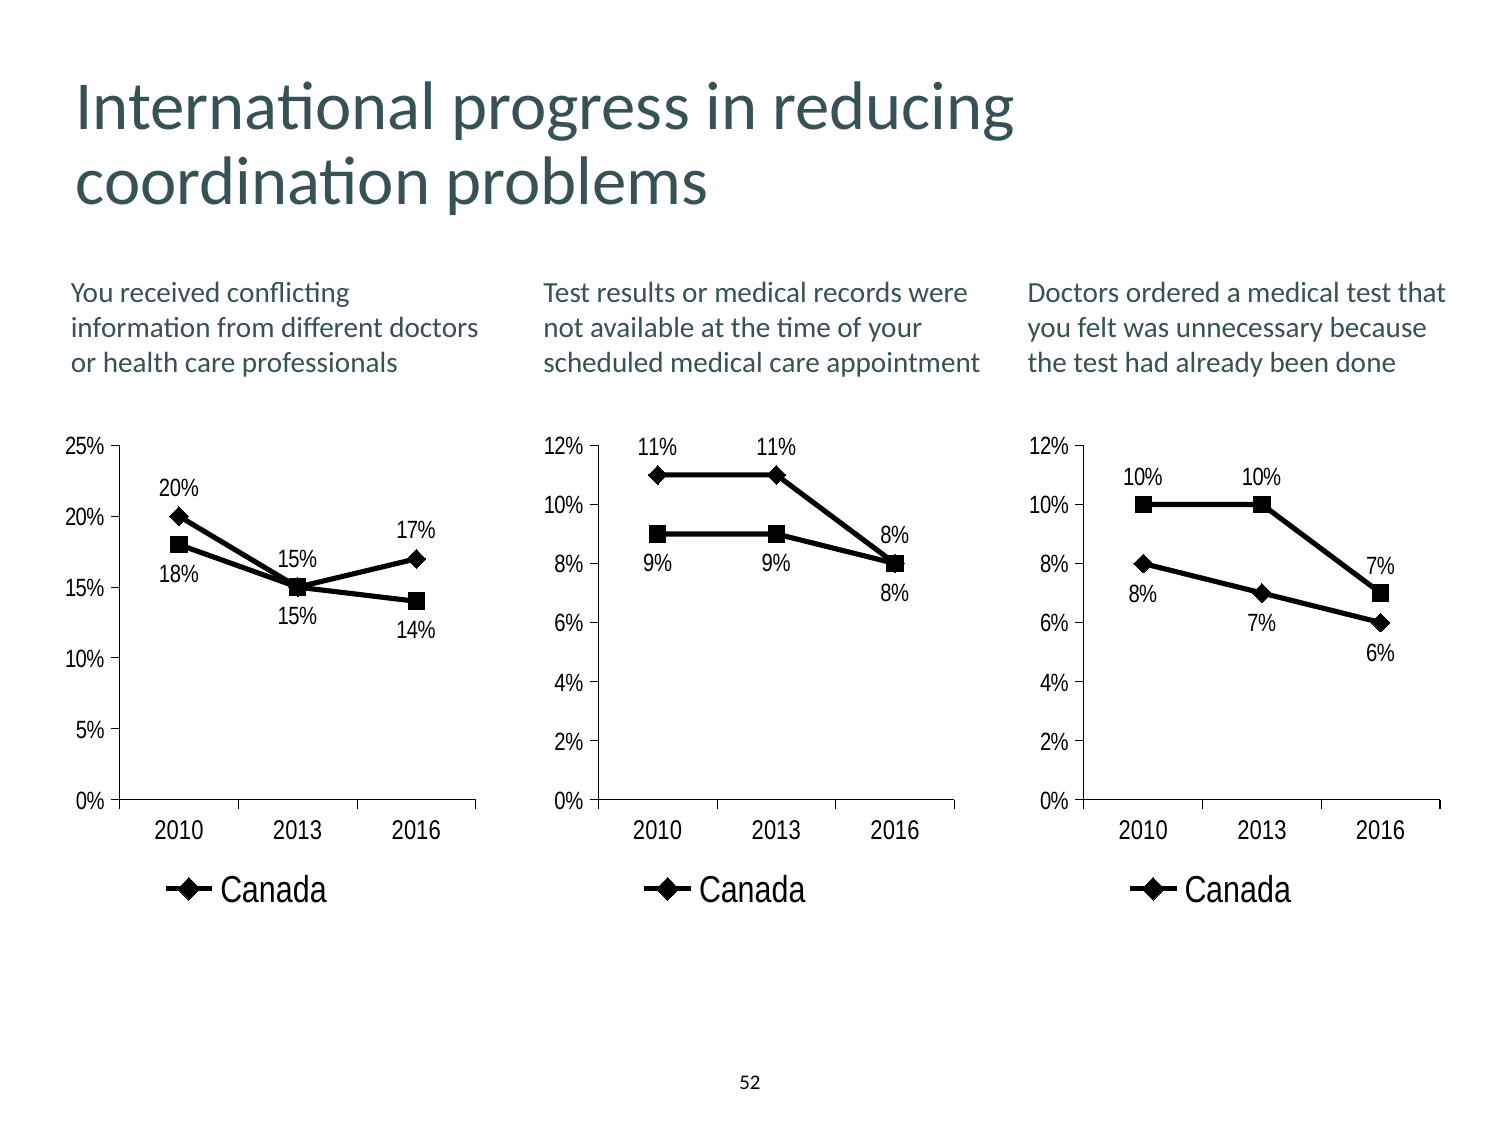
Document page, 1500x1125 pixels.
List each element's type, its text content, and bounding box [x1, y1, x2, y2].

chart [64, 358, 491, 929]
text_box Test results or medical records were not available at the time of your scheduled medical care appointment [525, 255, 1009, 396]
text_box Doctors ordered a medical test that you felt was unnecessary because the test had already been done [1009, 255, 1495, 396]
title International progress in reducing coordination problems [60, 60, 1411, 228]
chart [1028, 358, 1455, 929]
chart [543, 358, 970, 929]
text_box You received conflicting information from different doctors or health care professionals [53, 255, 502, 396]
